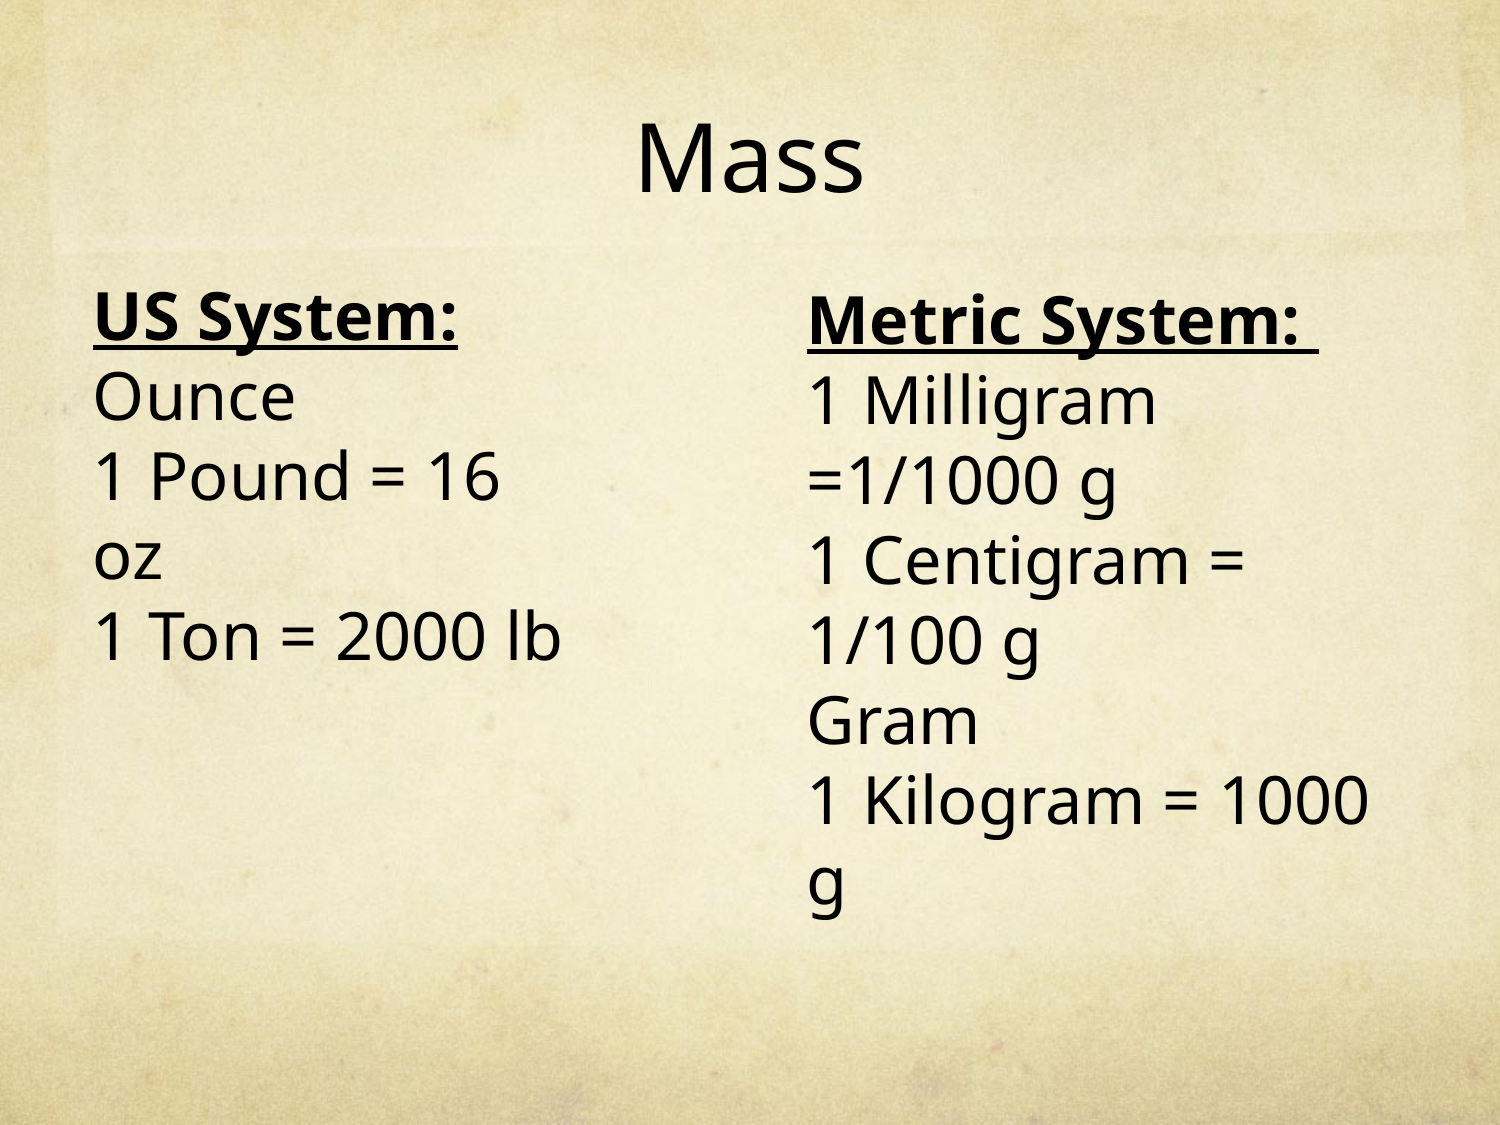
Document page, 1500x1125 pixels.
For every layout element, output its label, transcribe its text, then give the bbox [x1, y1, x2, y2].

text_box US System: Ounce 1 Pound = 16 oz 1 Ton = 2000 lb [78, 266, 583, 681]
picture [0, 0, 1500, 1125]
text_box Metric System: 1 Milligram =1/1000 g 1 Centigram = 1/100 g Gram 1 Kilogram = 1000 g [792, 270, 1431, 925]
title Mass [150, 82, 1350, 225]
